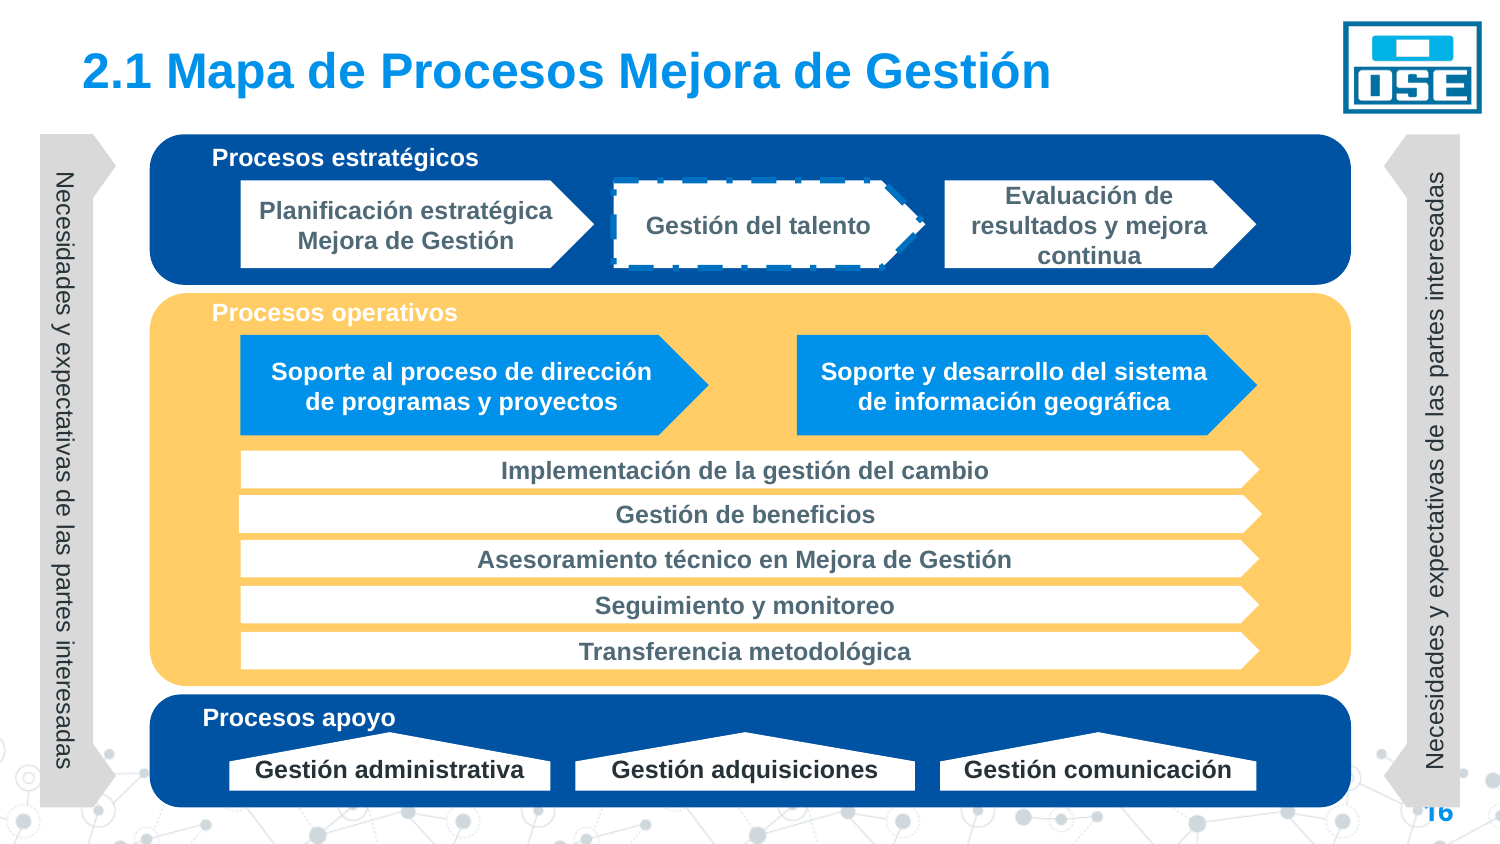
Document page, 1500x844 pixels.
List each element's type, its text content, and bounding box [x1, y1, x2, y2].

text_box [39, 133, 117, 808]
text_box Procesos operativos [197, 288, 474, 334]
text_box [1383, 133, 1460, 808]
slide_number 16 [1378, 779, 1469, 844]
text_box [147, 132, 1354, 287]
text_box [147, 291, 1354, 689]
text_box Procesos apoyo [187, 694, 412, 740]
text_box Seguimiento y monitoreo [238, 583, 1262, 626]
text_box Gestión del talento [611, 178, 928, 271]
text_box Transferencia metodológica [238, 629, 1262, 672]
text_box Gestión comunicación [938, 730, 1259, 793]
picture [0, 0, 1500, 844]
text_box Soporte y desarrollo del sistema de información geográfica [794, 332, 1260, 438]
text_box Gestión de beneficios [236, 493, 1265, 535]
title 2.1 Mapa de Procesos Mejora de Gestión [67, 23, 1310, 114]
text_box Implementación de la gestión del cambio [238, 448, 1262, 491]
text_box Asesoramiento técnico en Mejora de Gestión [238, 537, 1262, 580]
text_box Evaluación de resultados y mejora continua [942, 178, 1259, 271]
text_box Planificación estratégica Mejora de Gestión [238, 178, 597, 271]
text_box Procesos estratégicos [197, 134, 495, 179]
text_box Gestión administrativa [227, 734, 553, 793]
text_box Gestión adquisiciones [573, 730, 918, 793]
text_box Soporte al proceso de dirección de programas y proyectos [238, 332, 711, 438]
text_box [147, 692, 1354, 810]
